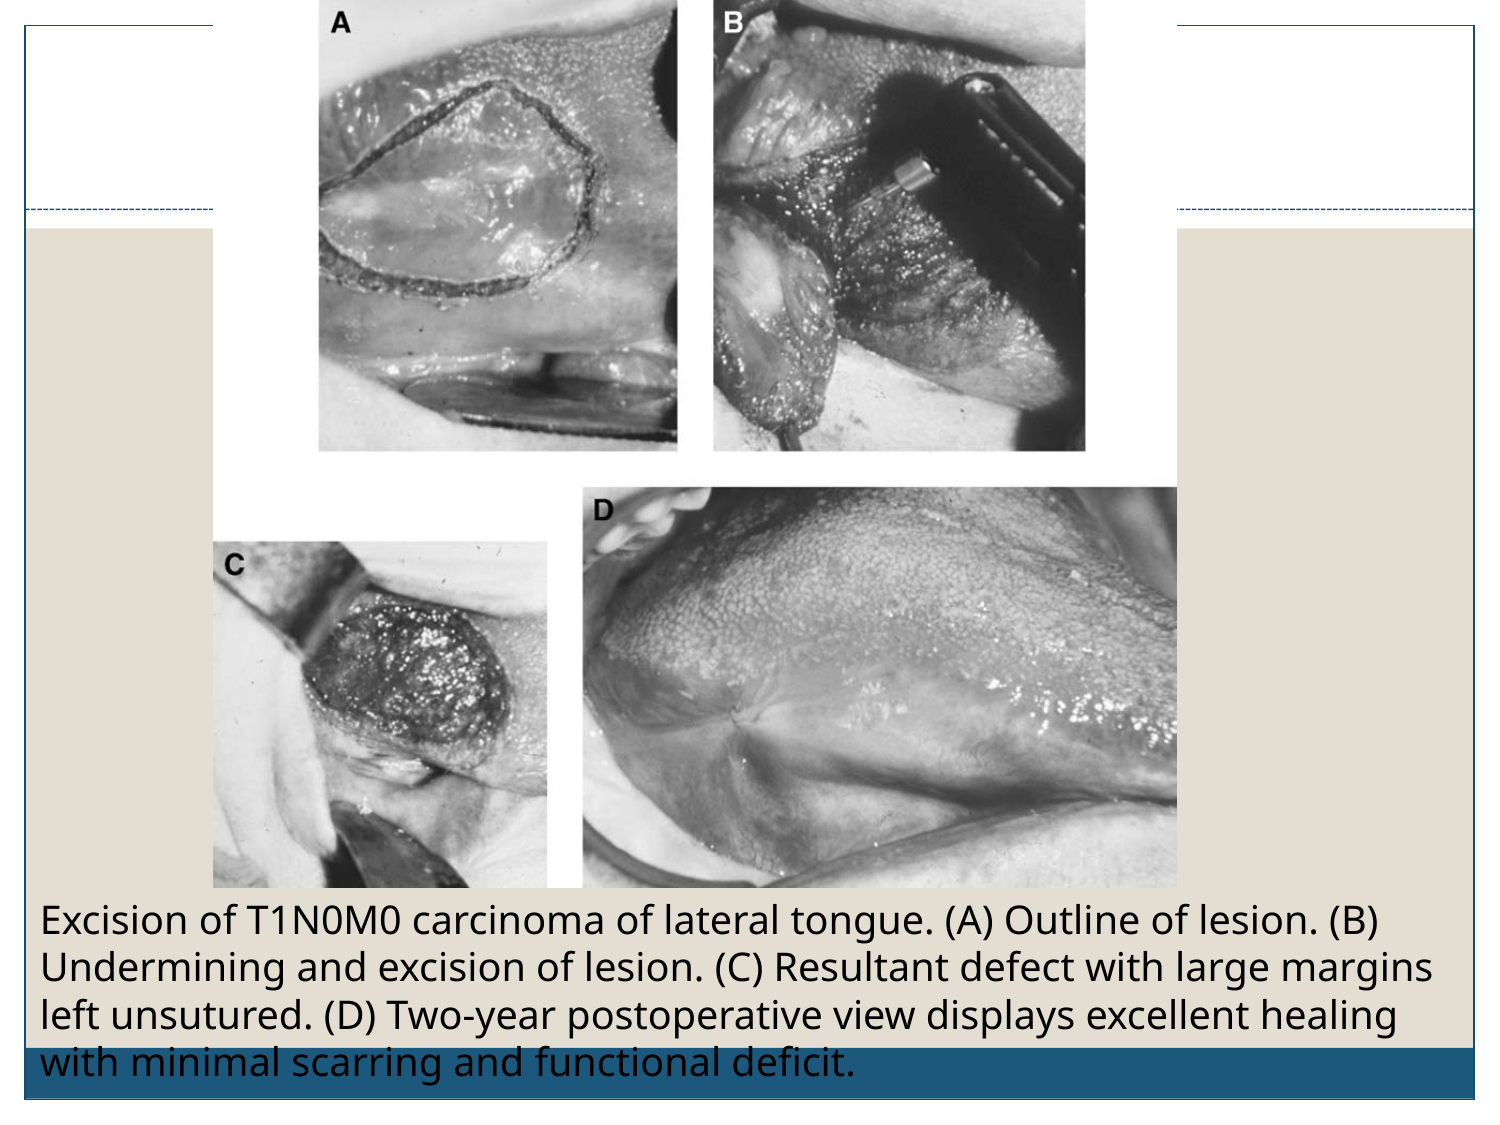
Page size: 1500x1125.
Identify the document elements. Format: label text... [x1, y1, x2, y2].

text_box Excision of T1N0M0 carcinoma of lateral tongue. (A) Outline of lesion. (B) Undermining and excision of lesion. (C) Resultant defect with large margins left unsutured. (D) Two-year postoperative view displays excellent healing with minimal scarring and functional deficit. [24, 887, 1475, 1093]
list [212, 0, 1177, 888]
